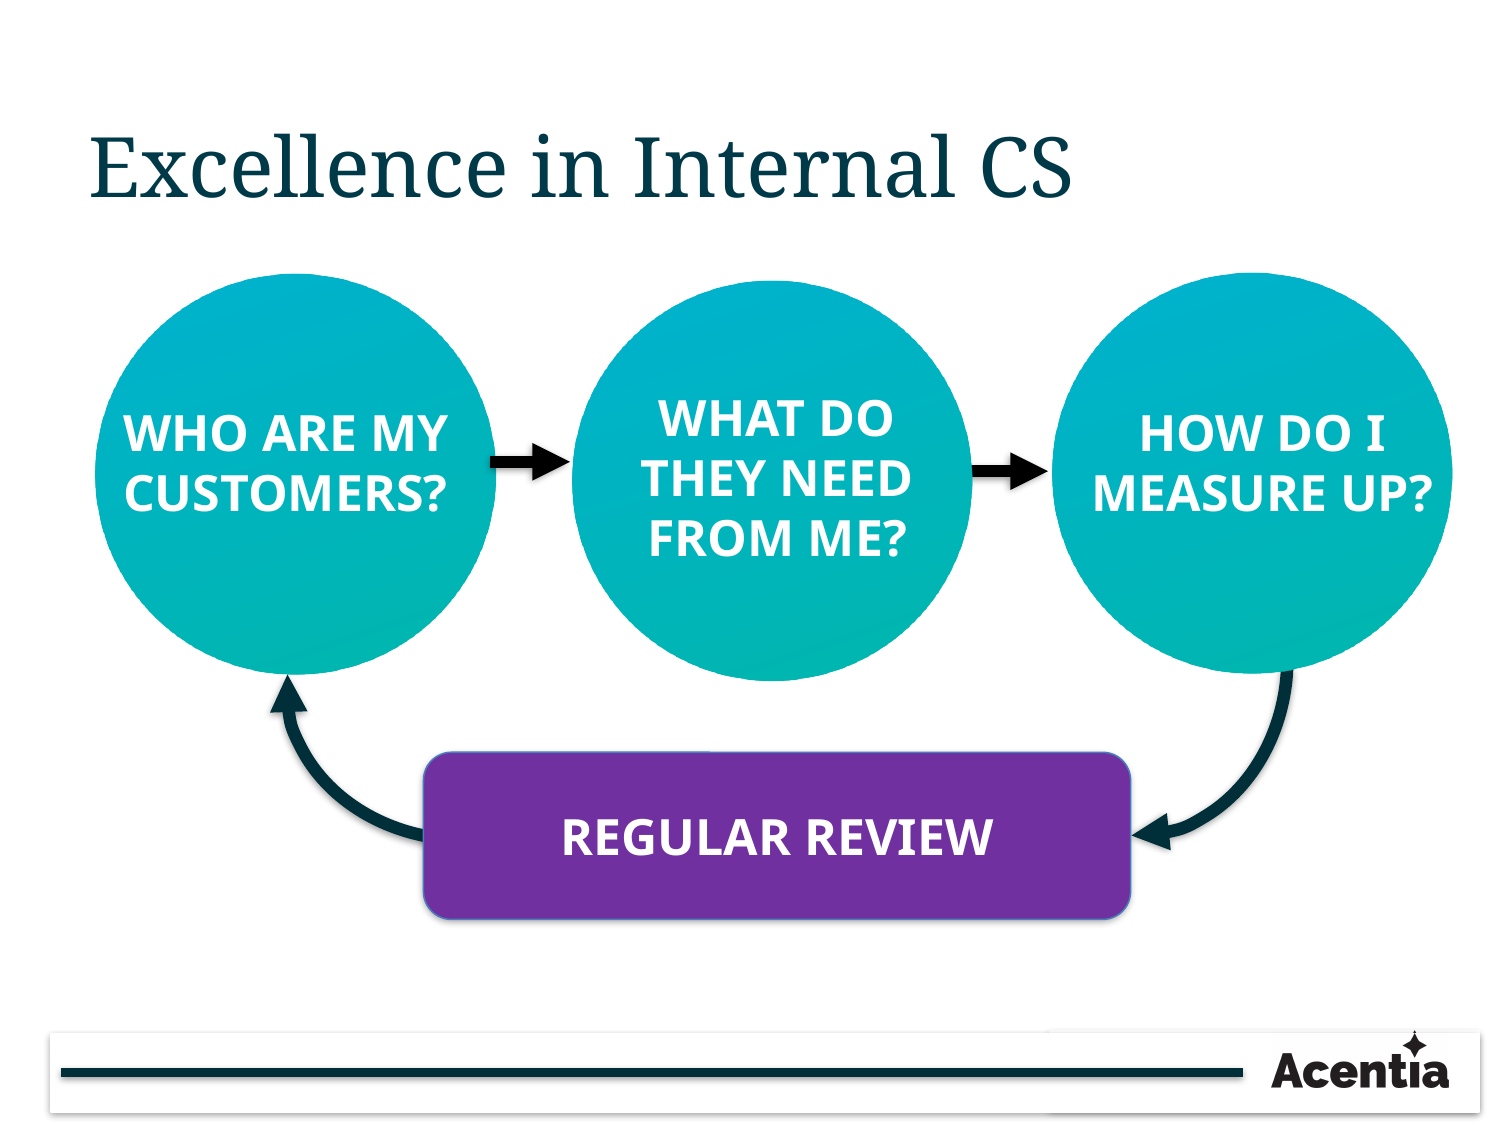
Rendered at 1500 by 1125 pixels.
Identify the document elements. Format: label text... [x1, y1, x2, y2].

title Excellence in Internal CS [73, 70, 1453, 157]
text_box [50, 1033, 1480, 1113]
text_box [0, 157, 1500, 920]
